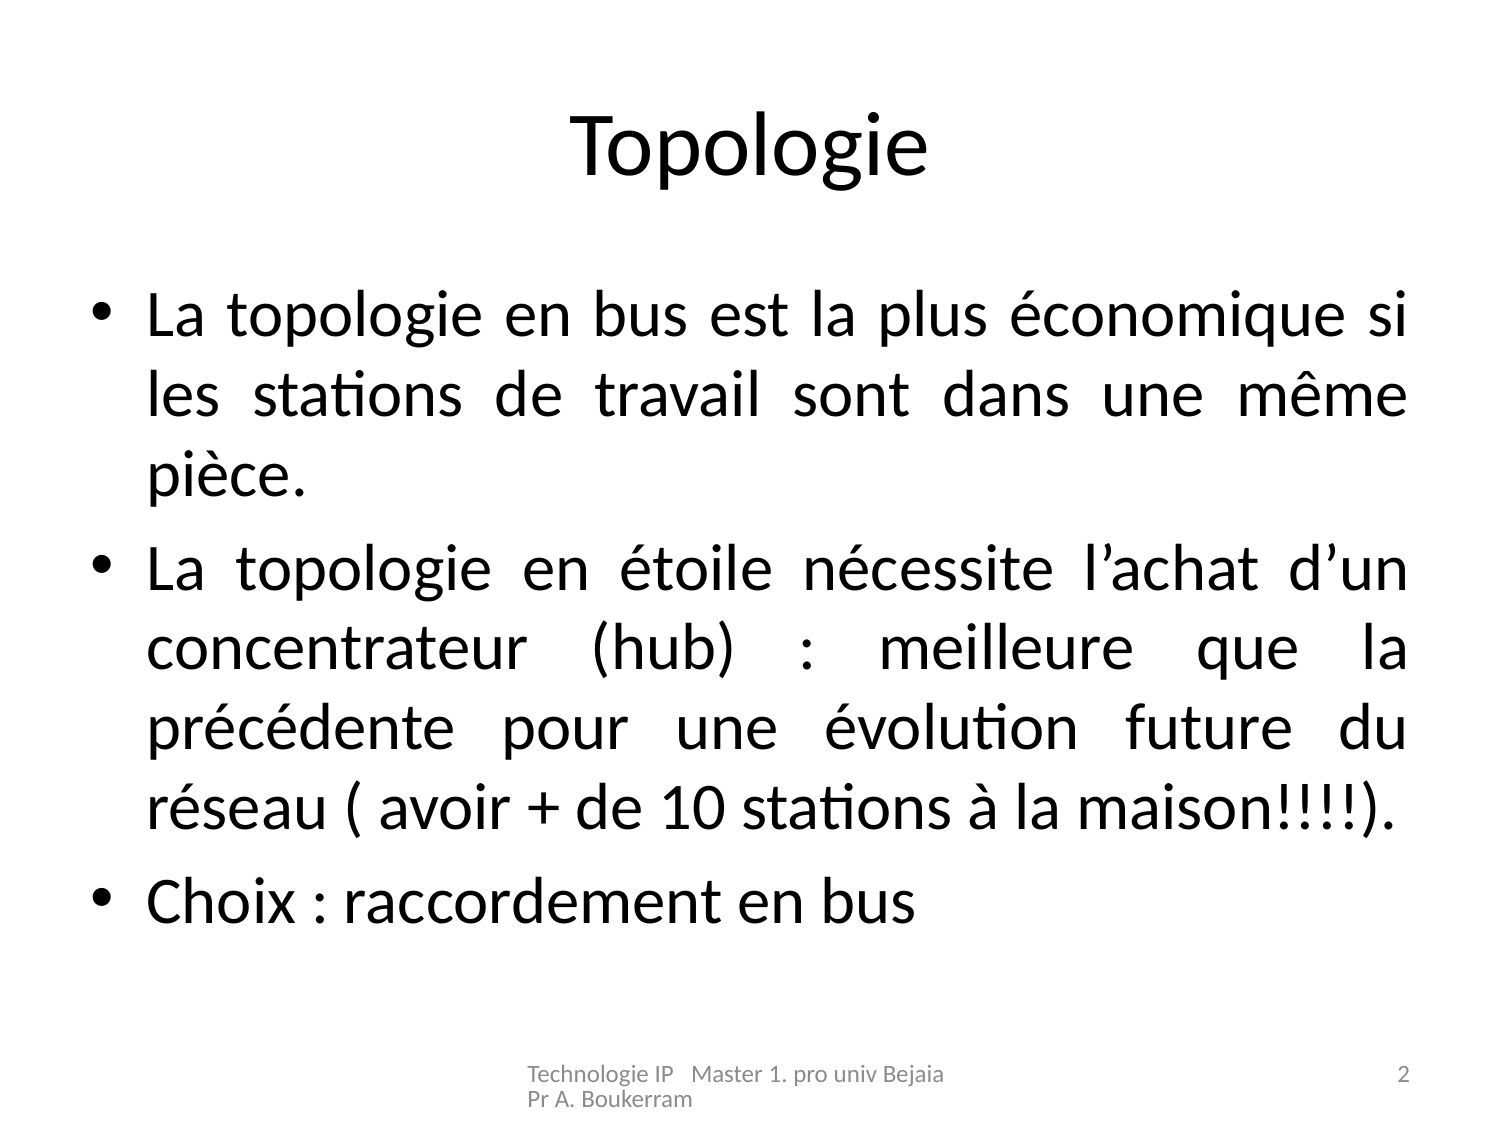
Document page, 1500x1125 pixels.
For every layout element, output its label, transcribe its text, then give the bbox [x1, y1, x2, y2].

title Topologie [75, 45, 1425, 233]
footer Technologie IP Master 1. pro univ Bejaia Pr A. Boukerram [512, 1042, 988, 1103]
list La topologie en bus est la plus économique si les stations de travail sont dans une même pièce. La topologie en étoile nécessite l’achat d’un concentrateur (hub) : meilleure que la précédente pour une évolution future du réseau ( avoir + de 10 stations à la maison!!!!). Choix : raccordement en bus [75, 262, 1425, 1005]
slide_number 2 [1074, 1042, 1425, 1103]
